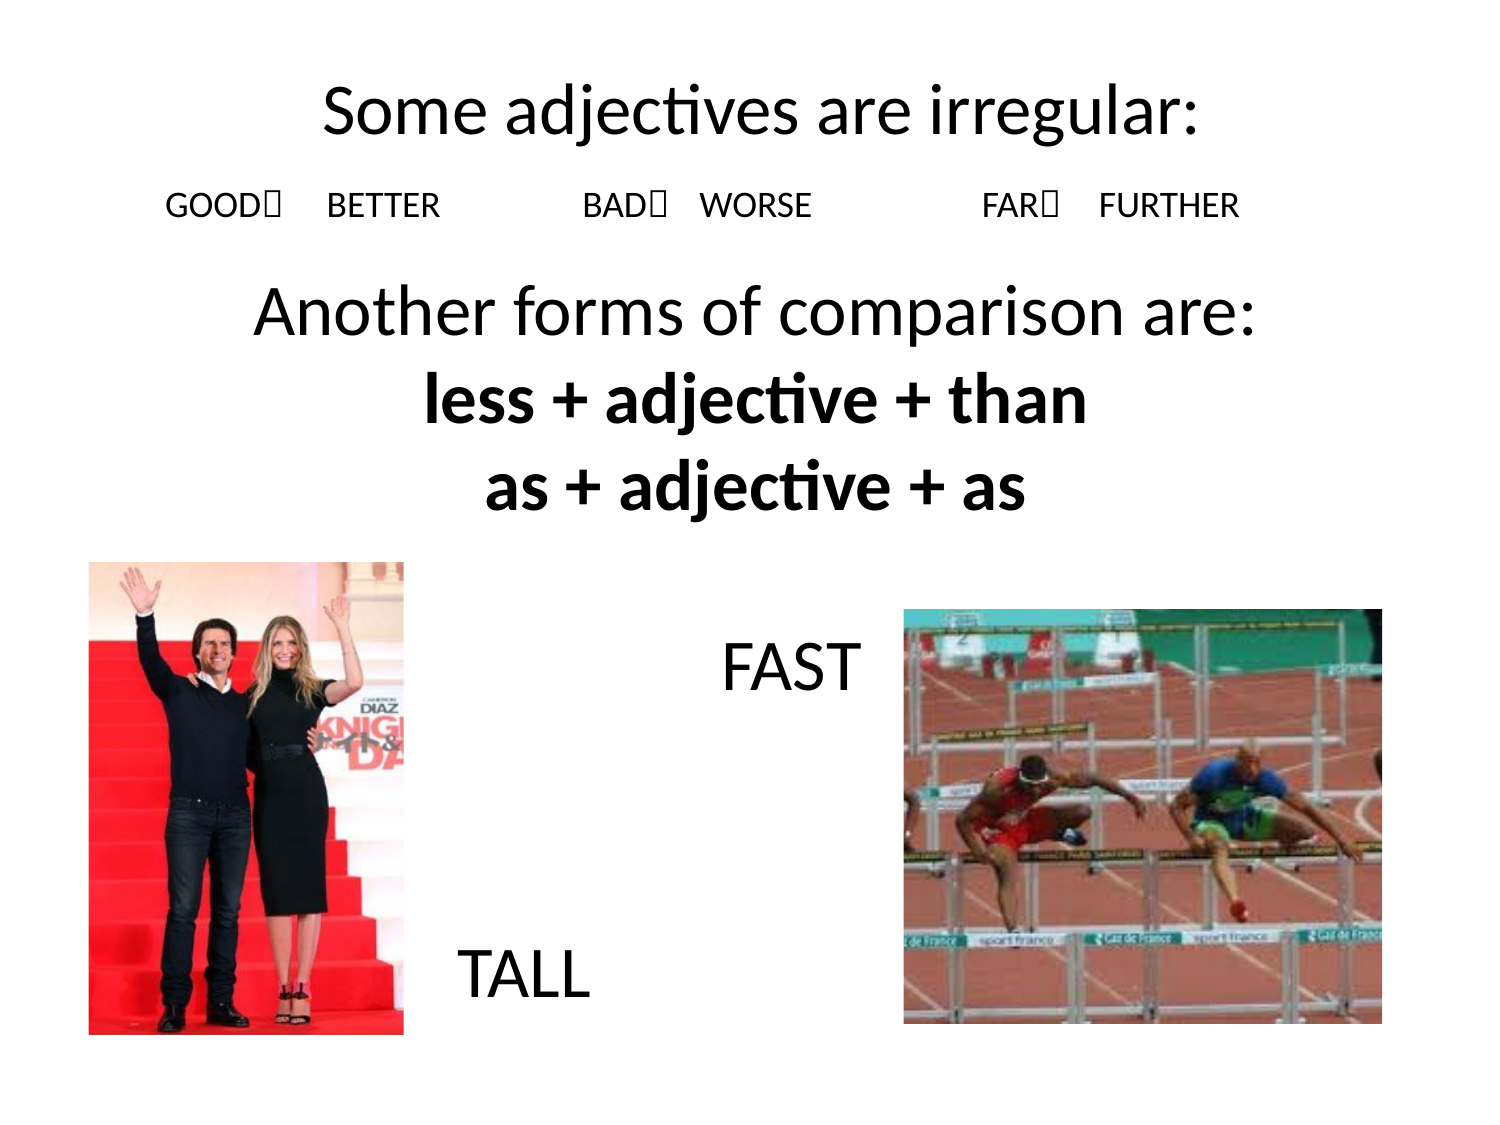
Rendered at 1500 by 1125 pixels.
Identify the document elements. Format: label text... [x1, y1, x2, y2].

text_box FAST [690, 609, 892, 712]
picture [88, 562, 404, 1036]
text_box GOOD [112, 172, 301, 233]
text_box WORSE [679, 172, 833, 233]
text_box Some adjectives are irregular: [64, 54, 1459, 157]
picture [903, 609, 1383, 1024]
text_box FURTHER [1080, 172, 1258, 233]
text_box Another forms of comparison are: less + adjective + than as + adjective + as [159, 255, 1353, 533]
text_box FAR [927, 172, 1080, 233]
text_box BAD [513, 172, 679, 233]
text_box BETTER [301, 172, 467, 233]
text_box TALL [442, 916, 609, 1020]
